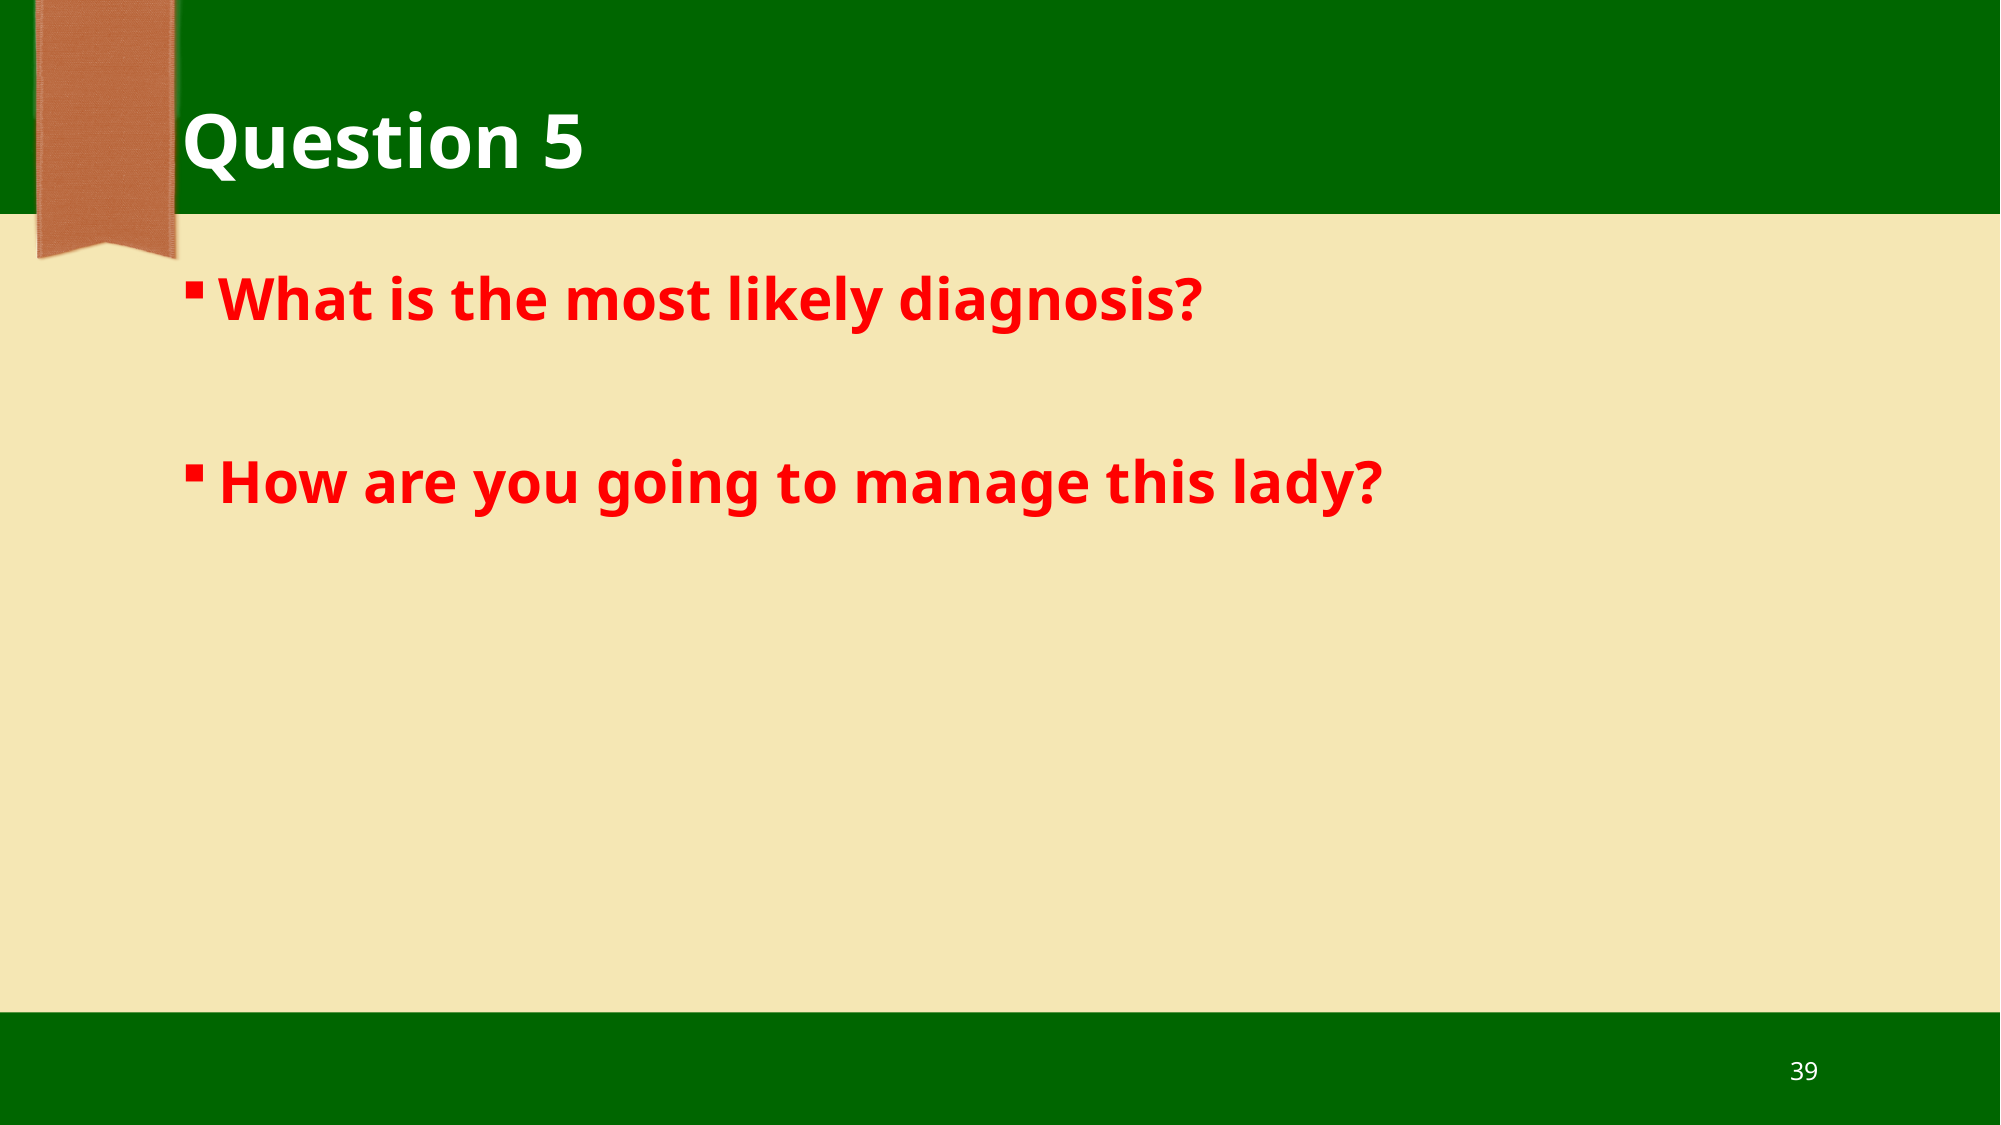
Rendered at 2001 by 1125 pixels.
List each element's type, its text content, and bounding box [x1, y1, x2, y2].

list What is the most likely diagnosis? How are you going to manage this lady? [181, 262, 1819, 1013]
slide_number 39 [1518, 1042, 1819, 1103]
title Question 5 [181, 12, 1819, 193]
